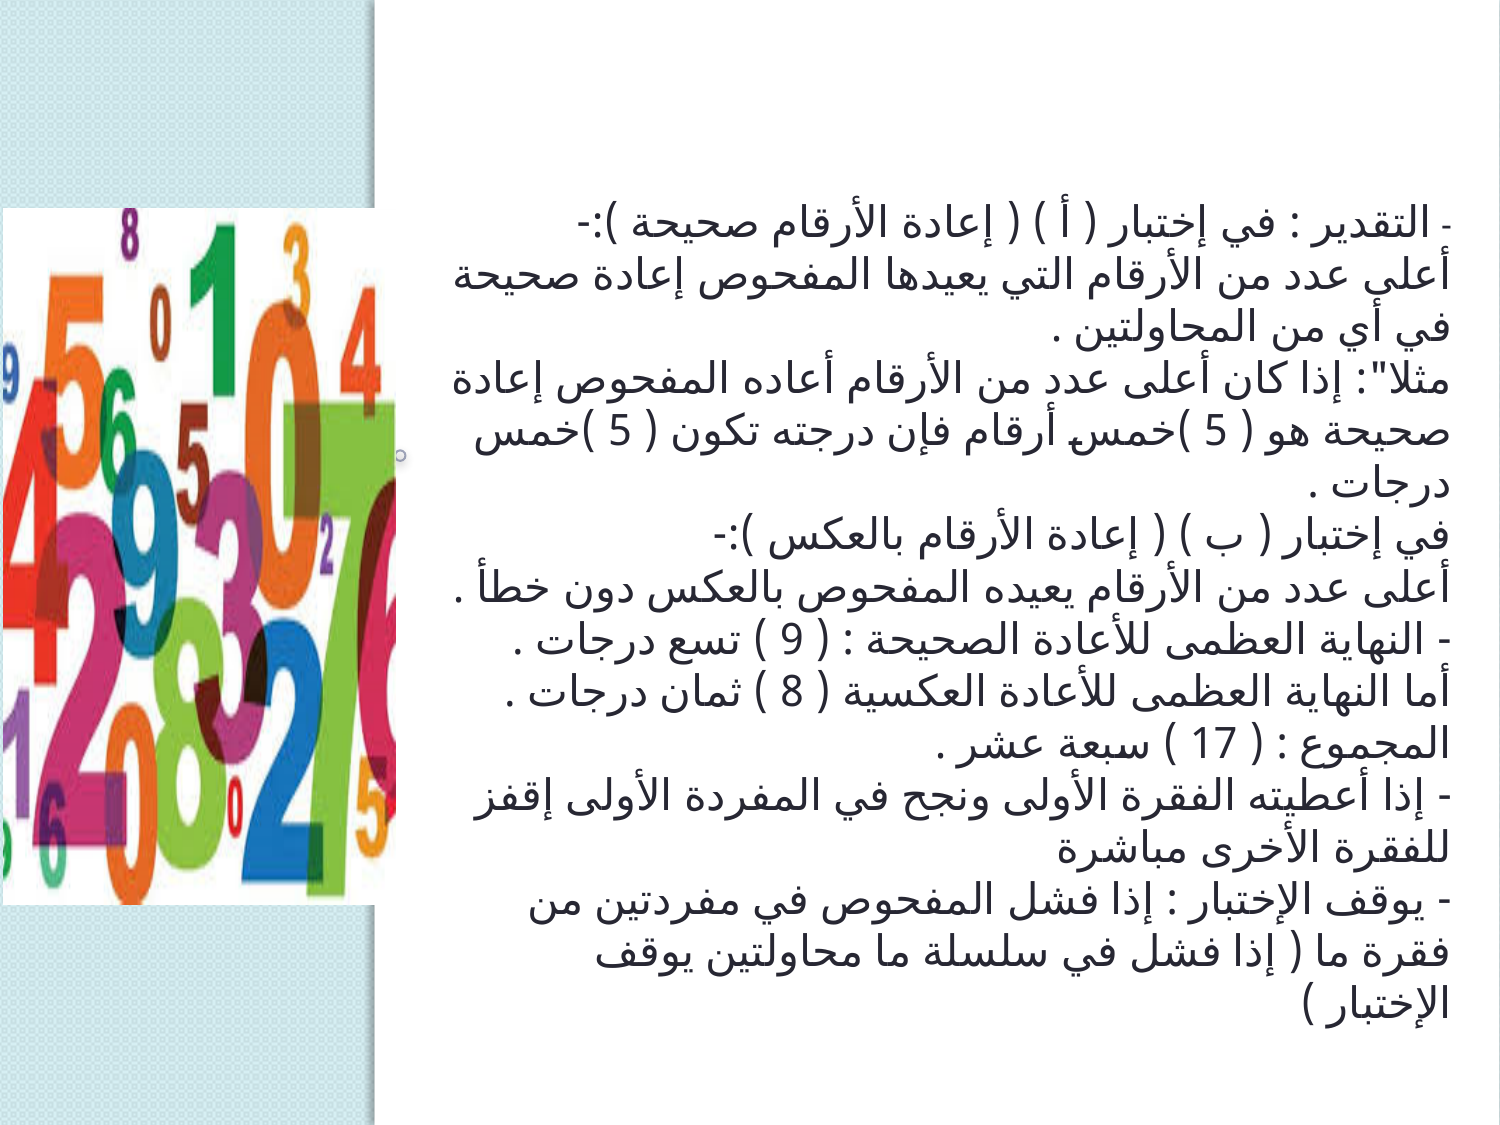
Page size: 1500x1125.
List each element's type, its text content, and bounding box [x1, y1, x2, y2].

list - التقدير : في إختبار ( أ ) ( إعادة الأرقام صحيحة ):- أعلى عدد من الأرقام التي يعيدها المفحوص إعادة صحيحة في أي من المحاولتين . مثلا": إذا كان أعلى عدد من الأرقام أعاده المفحوص إعادة صحيحة هو ( 5 )خمس أرقام فإن درجته تكون ( 5 )خمس درجات . في إختبار ( ب ) ( إعادة الأرقام بالعكس ):- أعلى عدد من الأرقام يعيده المفحوص بالعكس دون خطأ . - النهاية العظمى للأعادة الصحيحة : ( 9 ) تسع درجات . أما النهاية العظمى للأعادة العكسية ( 8 ) ثمان درجات . المجموع : ( 17 ) سبعة عشر . - إذا أعطيته الفقرة الأولى ونجح في المفردة الأولى إقفز للفقرة الأخرى مباشرة - يوقف الإختبار : إذا فشل المفحوص في مفردتين من فقرة ما ( إذا فشل في سلسلة ما محاولتين يوقف الإختبار ) [419, 137, 1470, 1035]
picture [3, 207, 396, 906]
